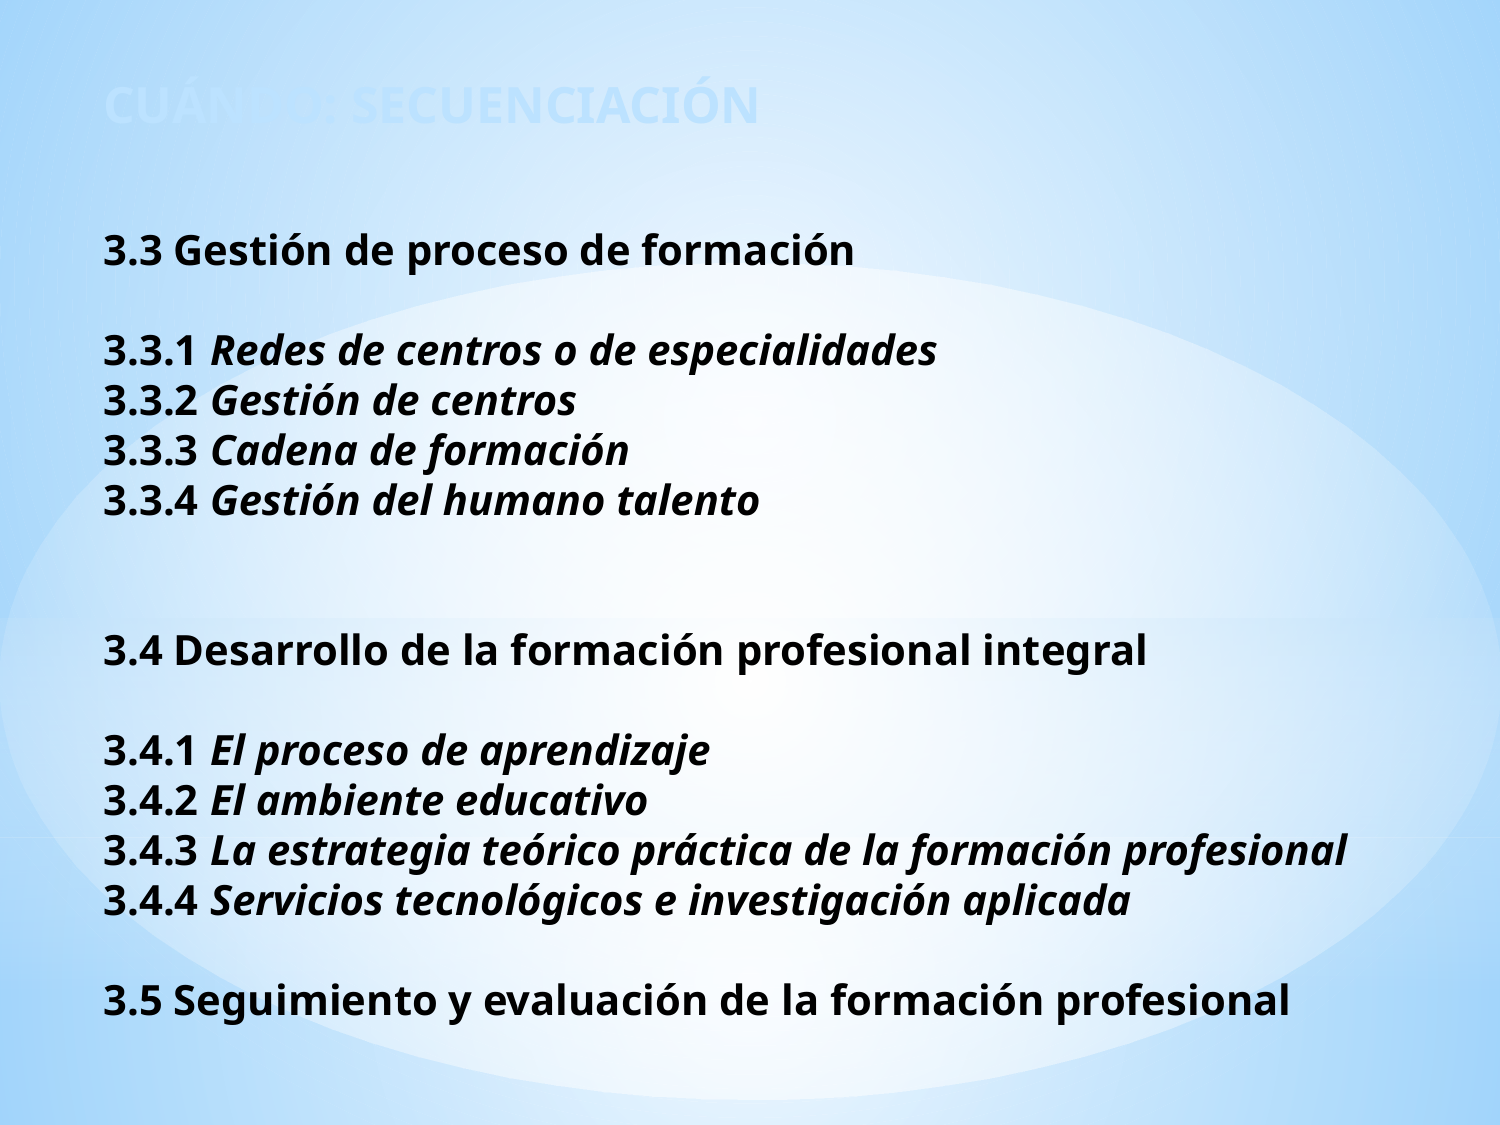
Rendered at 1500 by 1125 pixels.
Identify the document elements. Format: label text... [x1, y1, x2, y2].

text_box CUÁNDO: SECUENCIACIÓN 3.3 Gestión de proceso de formación 3.3.1 Redes de centros o de especialidades 3.3.2 Gestión de centros 3.3.3 Cadena de formación 3.3.4 Gestión del humano talento 3.4 Desarrollo de la formación profesional integral 3.4.1 El proceso de aprendizaje 3.4.2 El ambiente educativo 3.4.3 La estrategia teórico práctica de la formación profesional 3.4.4 Servicios tecnológicos e investigación aplicada 3.5 Seguimiento y evaluación de la formación profesional [88, 66, 1385, 1125]
